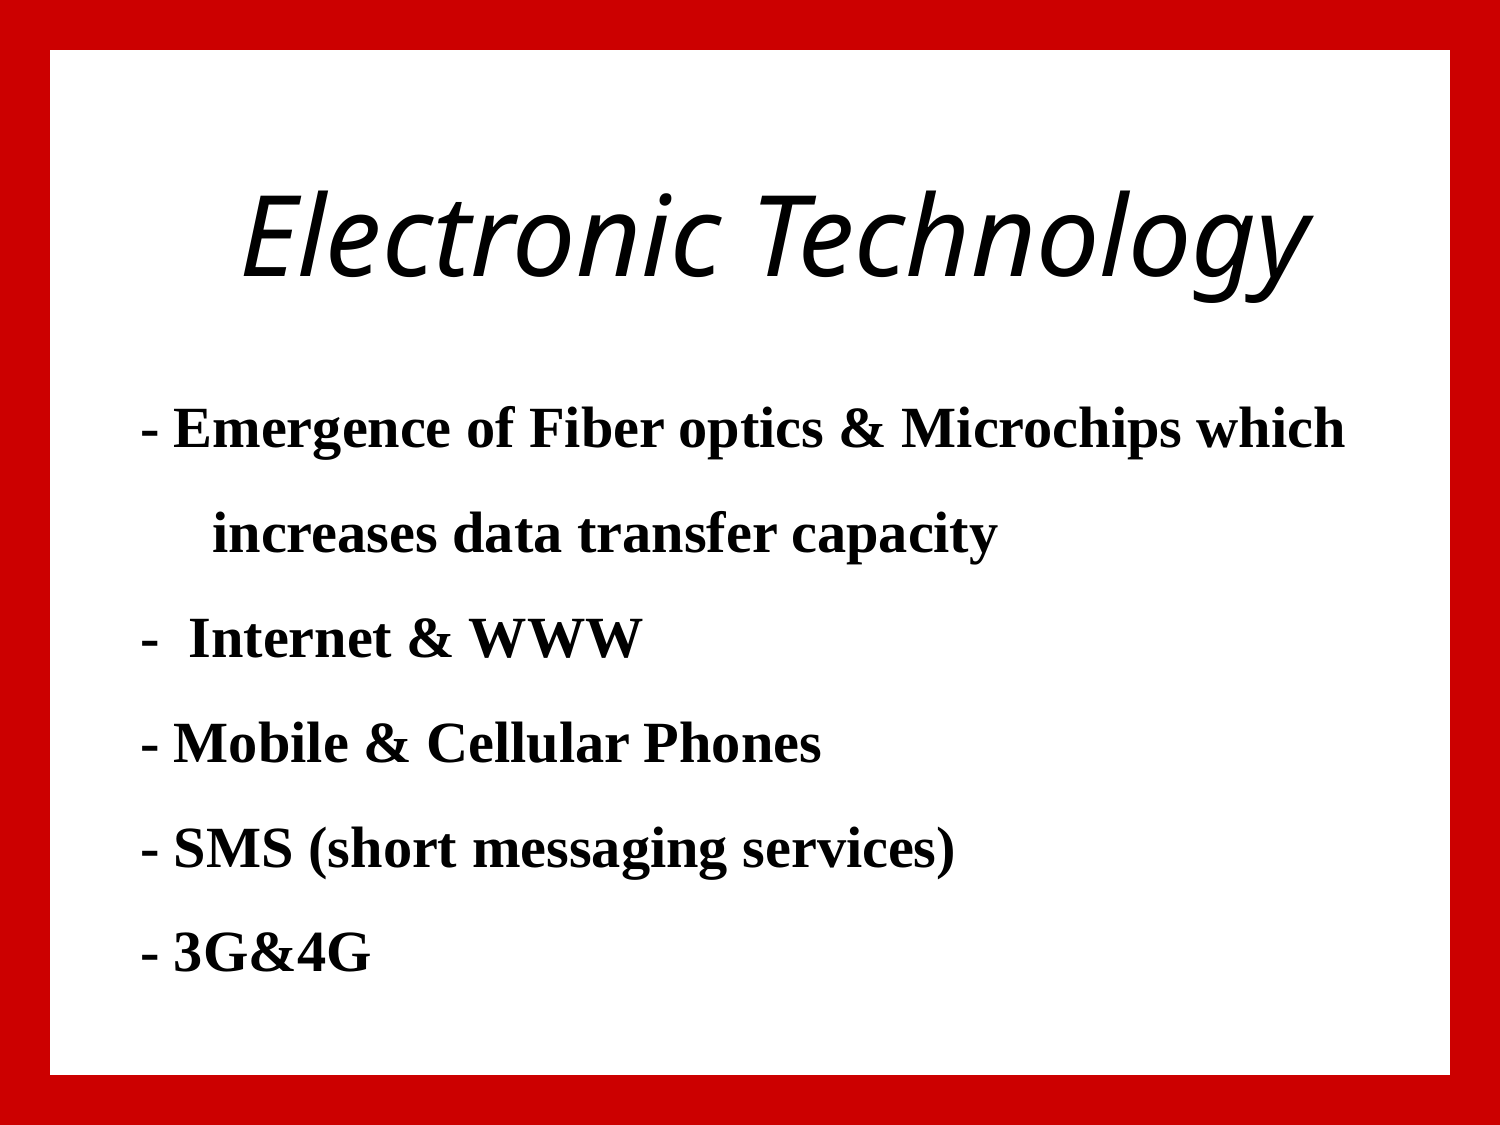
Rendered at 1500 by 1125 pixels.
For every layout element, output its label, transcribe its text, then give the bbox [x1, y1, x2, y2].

title - Emergence of Fiber optics & Microchips which increases data transfer capacity - Internet & WWW - Mobile & Cellular Phones - SMS (short messaging services) - 3G&4G [124, 662, 1401, 851]
text_box Electronic Technology [137, 137, 1413, 325]
